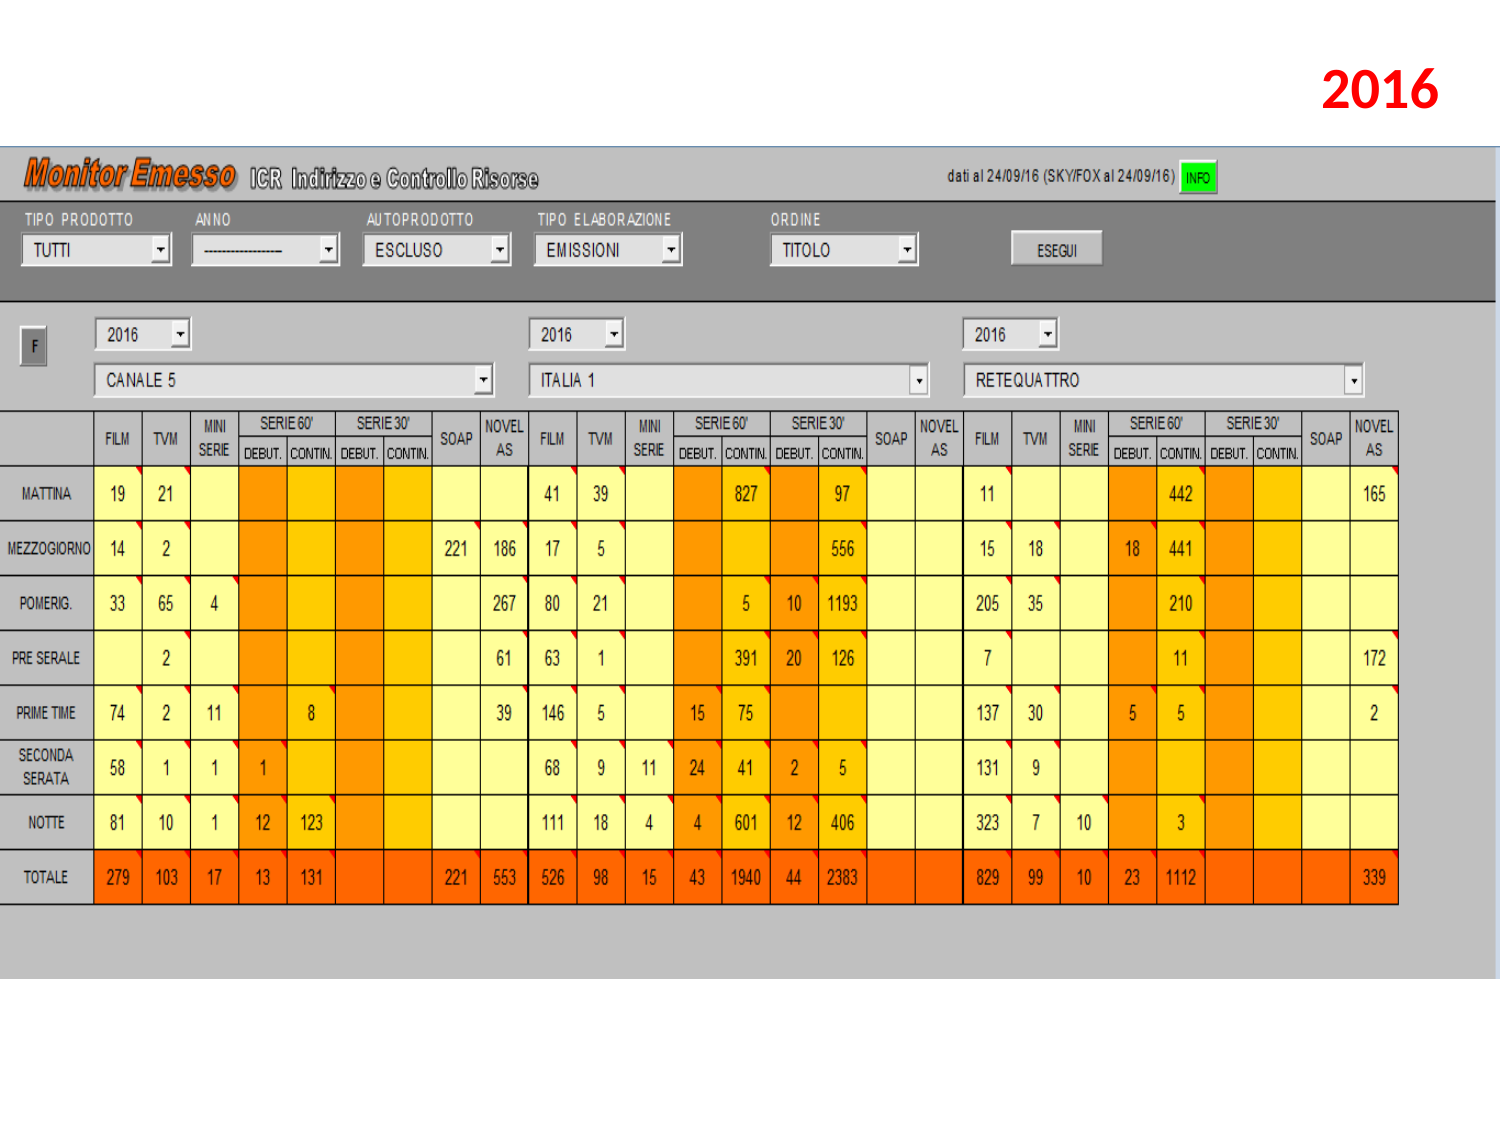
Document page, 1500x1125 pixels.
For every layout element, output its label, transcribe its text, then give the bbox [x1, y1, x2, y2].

text_box 2016 [1306, 42, 1454, 128]
picture [0, 146, 1500, 979]
